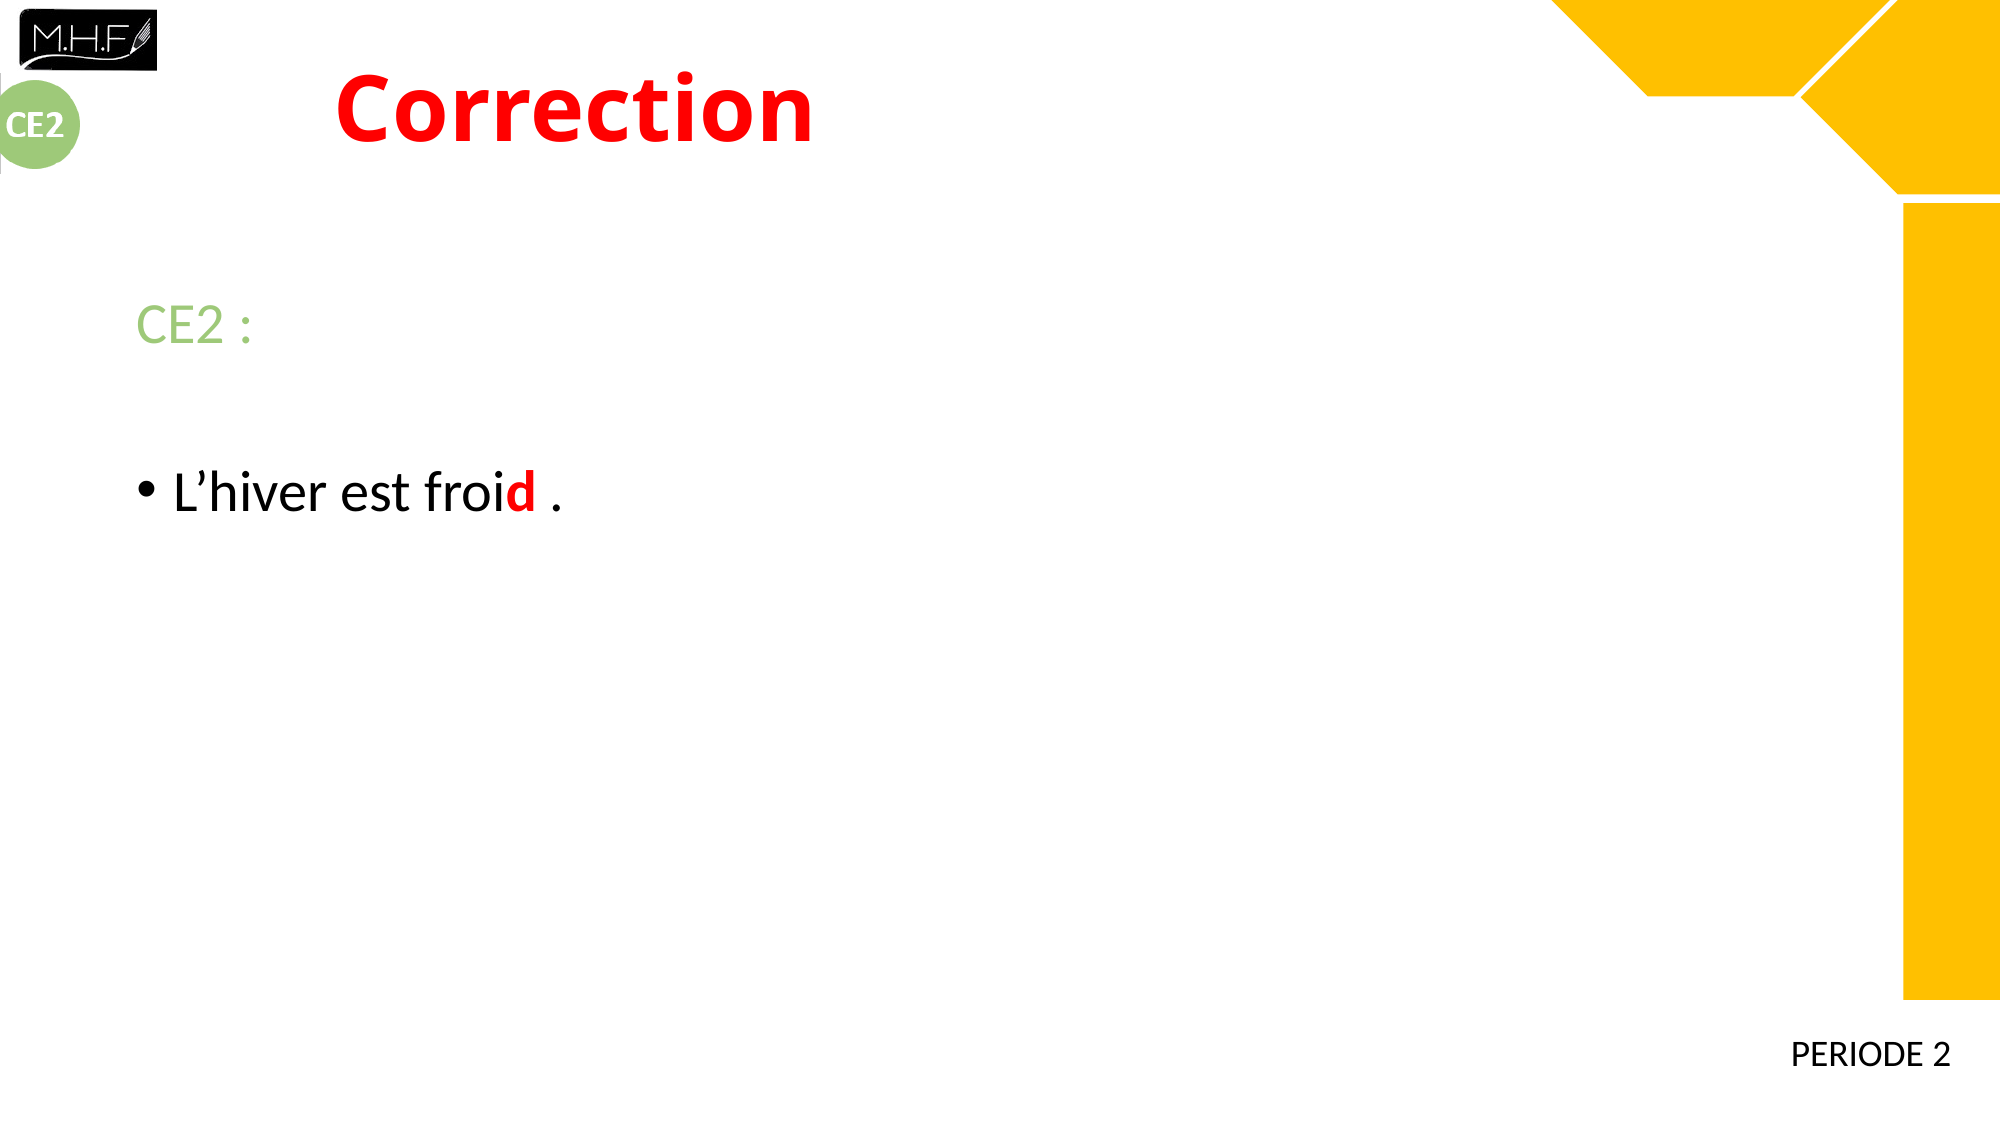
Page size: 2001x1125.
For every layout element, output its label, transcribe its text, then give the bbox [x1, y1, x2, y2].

text_box [1799, 0, 2000, 196]
text_box PERIODE 2 [1362, 1021, 1967, 1125]
text_box CE2 : L’hiver est froid . [121, 286, 943, 1000]
text_box [1549, 0, 1892, 98]
picture [0, 7, 157, 174]
title Correction [318, 3, 1865, 221]
text_box [1902, 202, 2000, 1001]
